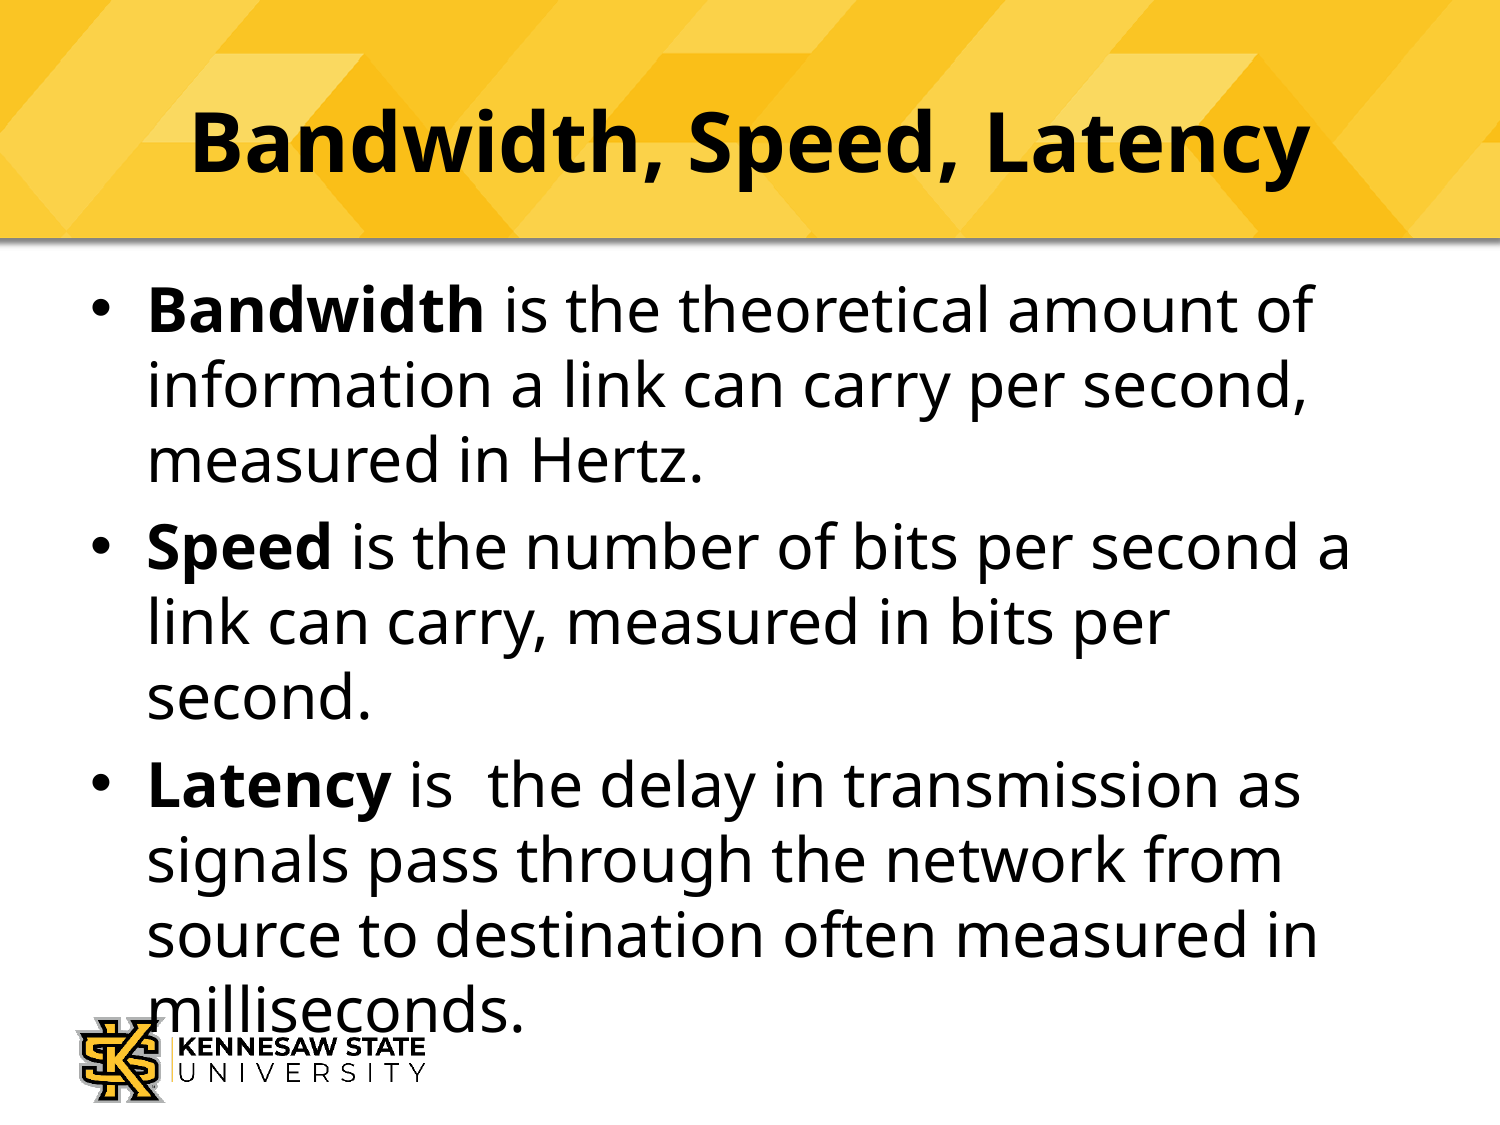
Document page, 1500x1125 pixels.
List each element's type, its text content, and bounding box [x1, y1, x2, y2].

picture [75, 1017, 425, 1103]
picture [0, 0, 1500, 251]
list Bandwidth is the theoretical amount of information a link can carry per second, measured in Hertz. Speed is the number of bits per second a link can carry, measured in bits per second. Latency is the delay in transmission as signals pass through the network from source to destination often measured in milliseconds. [75, 262, 1425, 1005]
title Bandwidth, Speed, Latency [75, 45, 1425, 233]
